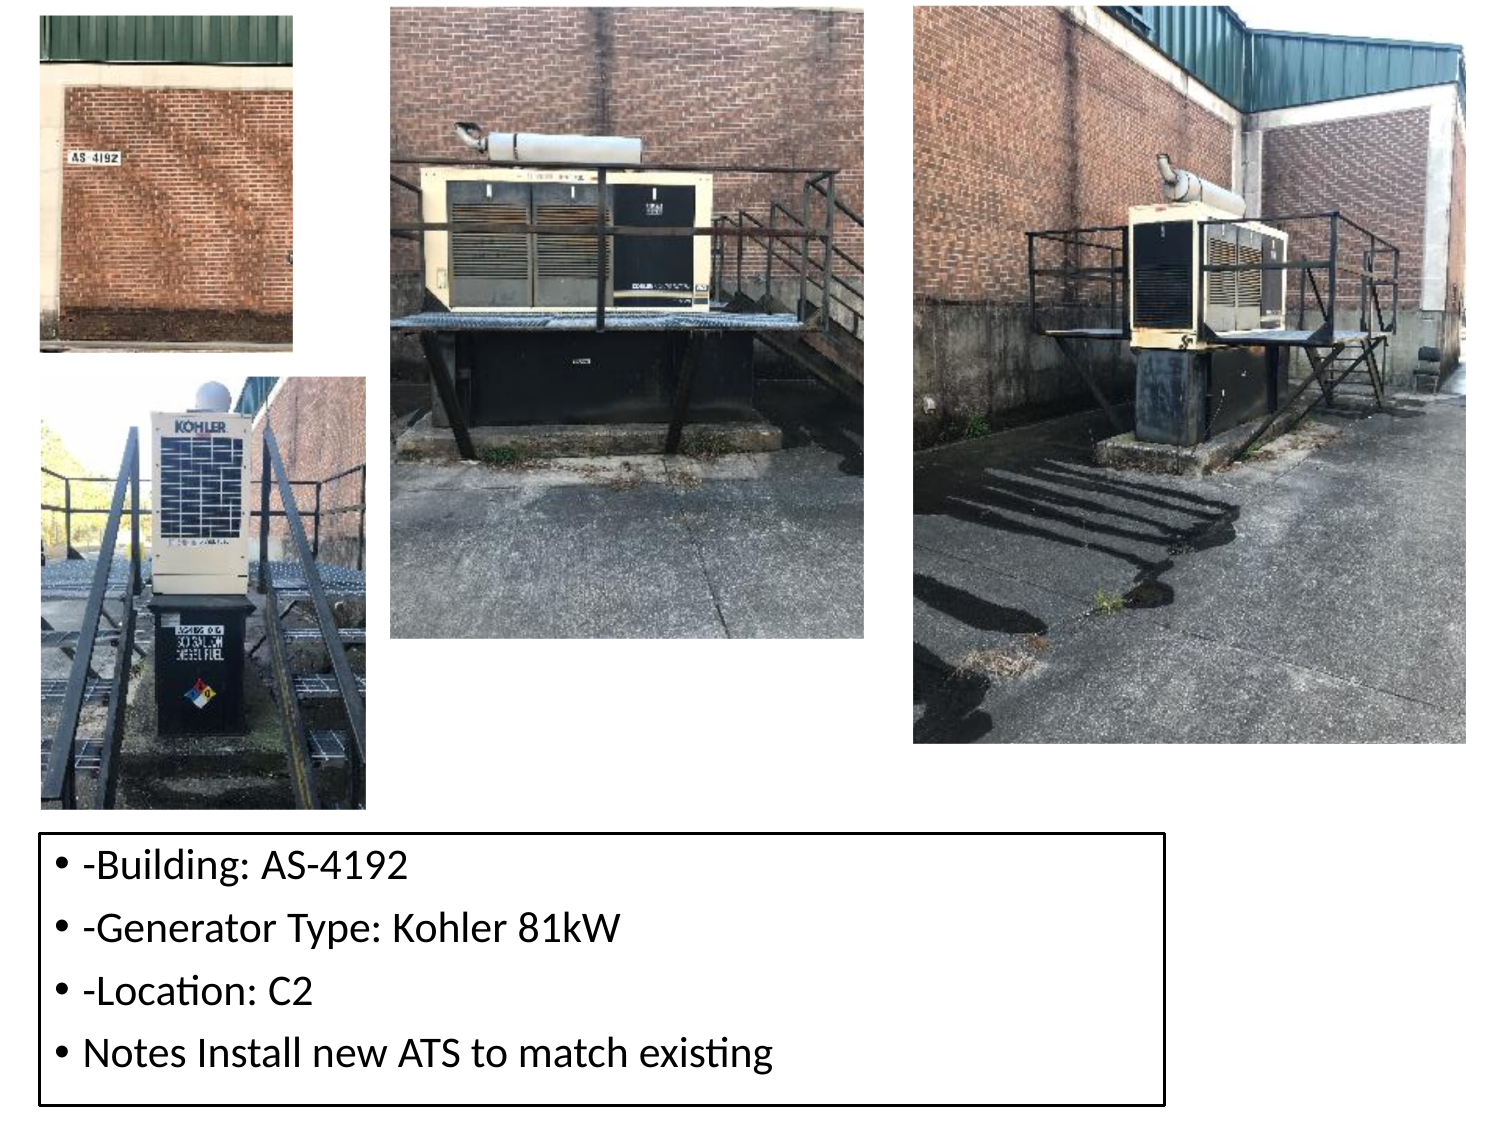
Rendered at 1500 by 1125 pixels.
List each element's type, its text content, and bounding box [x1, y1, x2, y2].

text_box -Building: AS-4192 -Generator Type: Kohler 81kW -Location: C2 Notes Install new ATS to match existing [39, 833, 1165, 1106]
picture [0, 7, 1500, 809]
